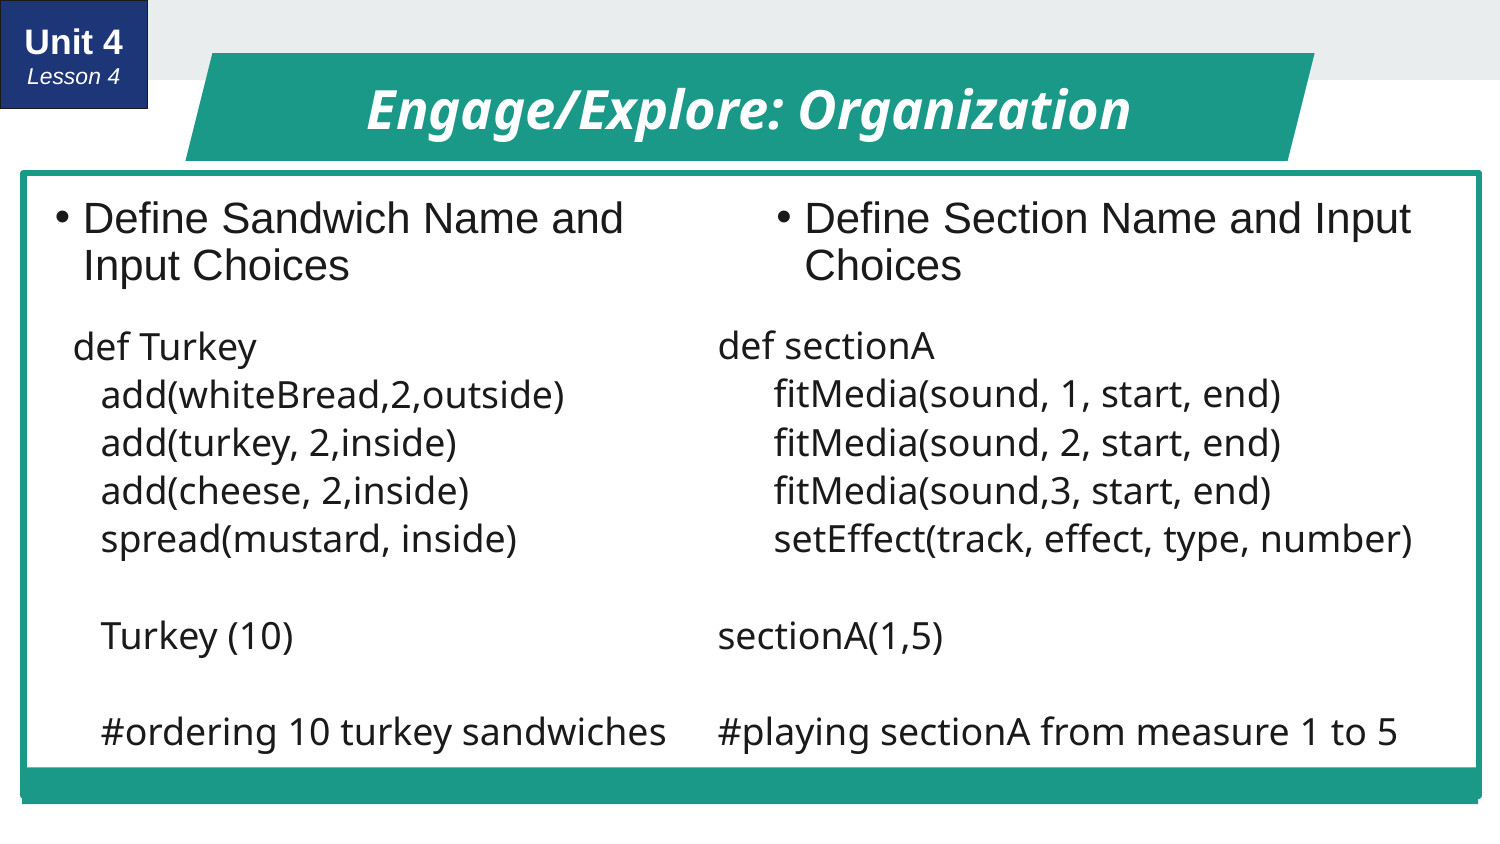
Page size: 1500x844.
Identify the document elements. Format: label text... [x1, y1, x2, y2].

text_box [22, 798, 1479, 805]
text_box Unit 4 Lesson 4 [0, 0, 148, 109]
title Engage/Explore: Organization [221, 60, 1279, 155]
text_box [185, 53, 1315, 161]
picture [26, 175, 1476, 793]
